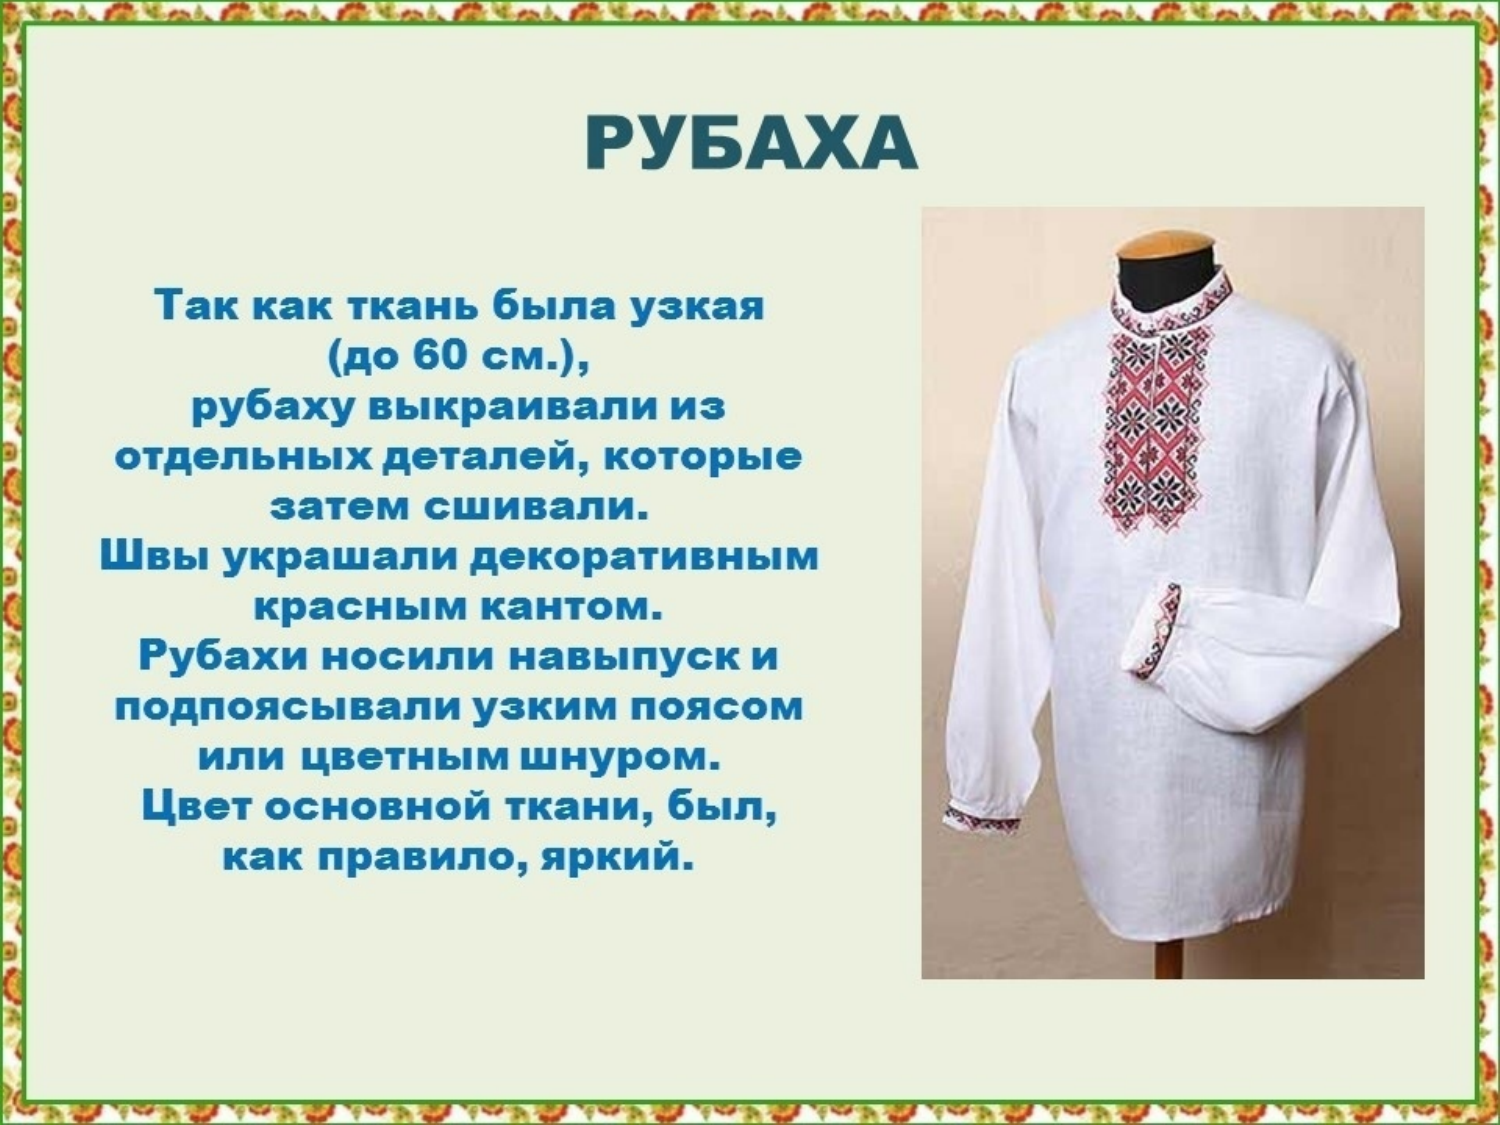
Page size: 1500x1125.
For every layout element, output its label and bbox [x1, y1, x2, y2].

list [0, 0, 1500, 1125]
